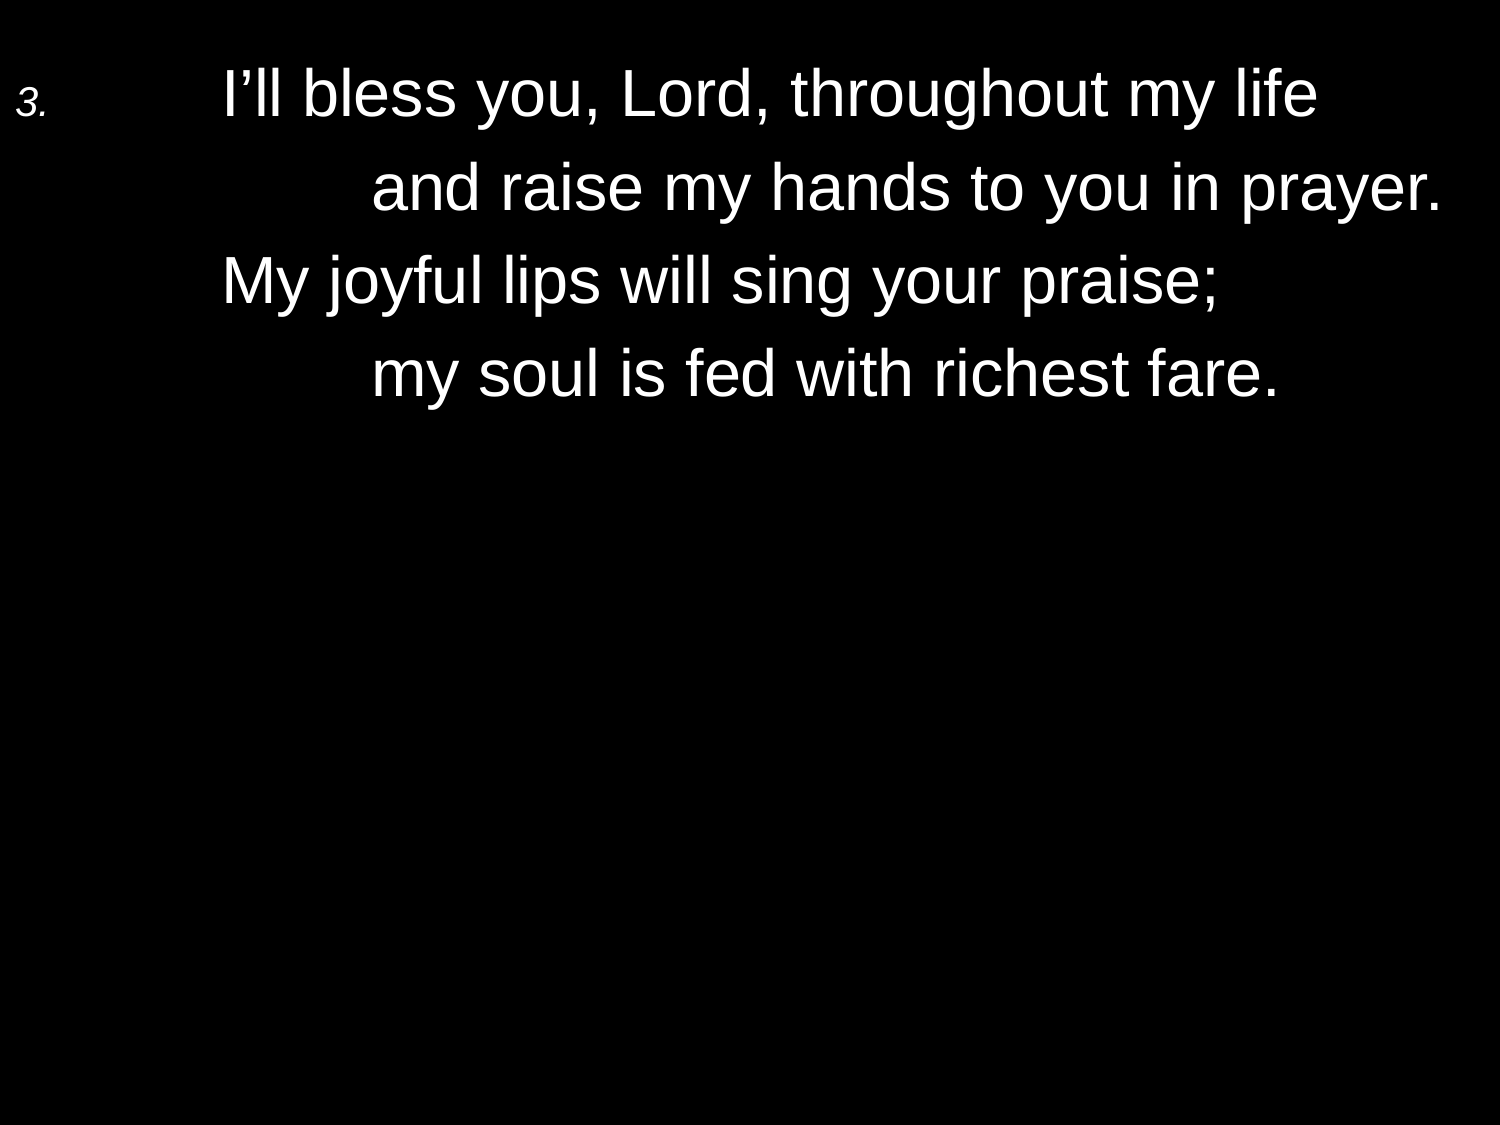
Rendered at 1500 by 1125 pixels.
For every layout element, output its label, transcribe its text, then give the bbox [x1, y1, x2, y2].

list 3. I’ll bless you, Lord, throughout my life and raise my hands to you in prayer. My joyful lips will sing your praise; my soul is fed with richest fare. [0, 42, 1500, 1047]
